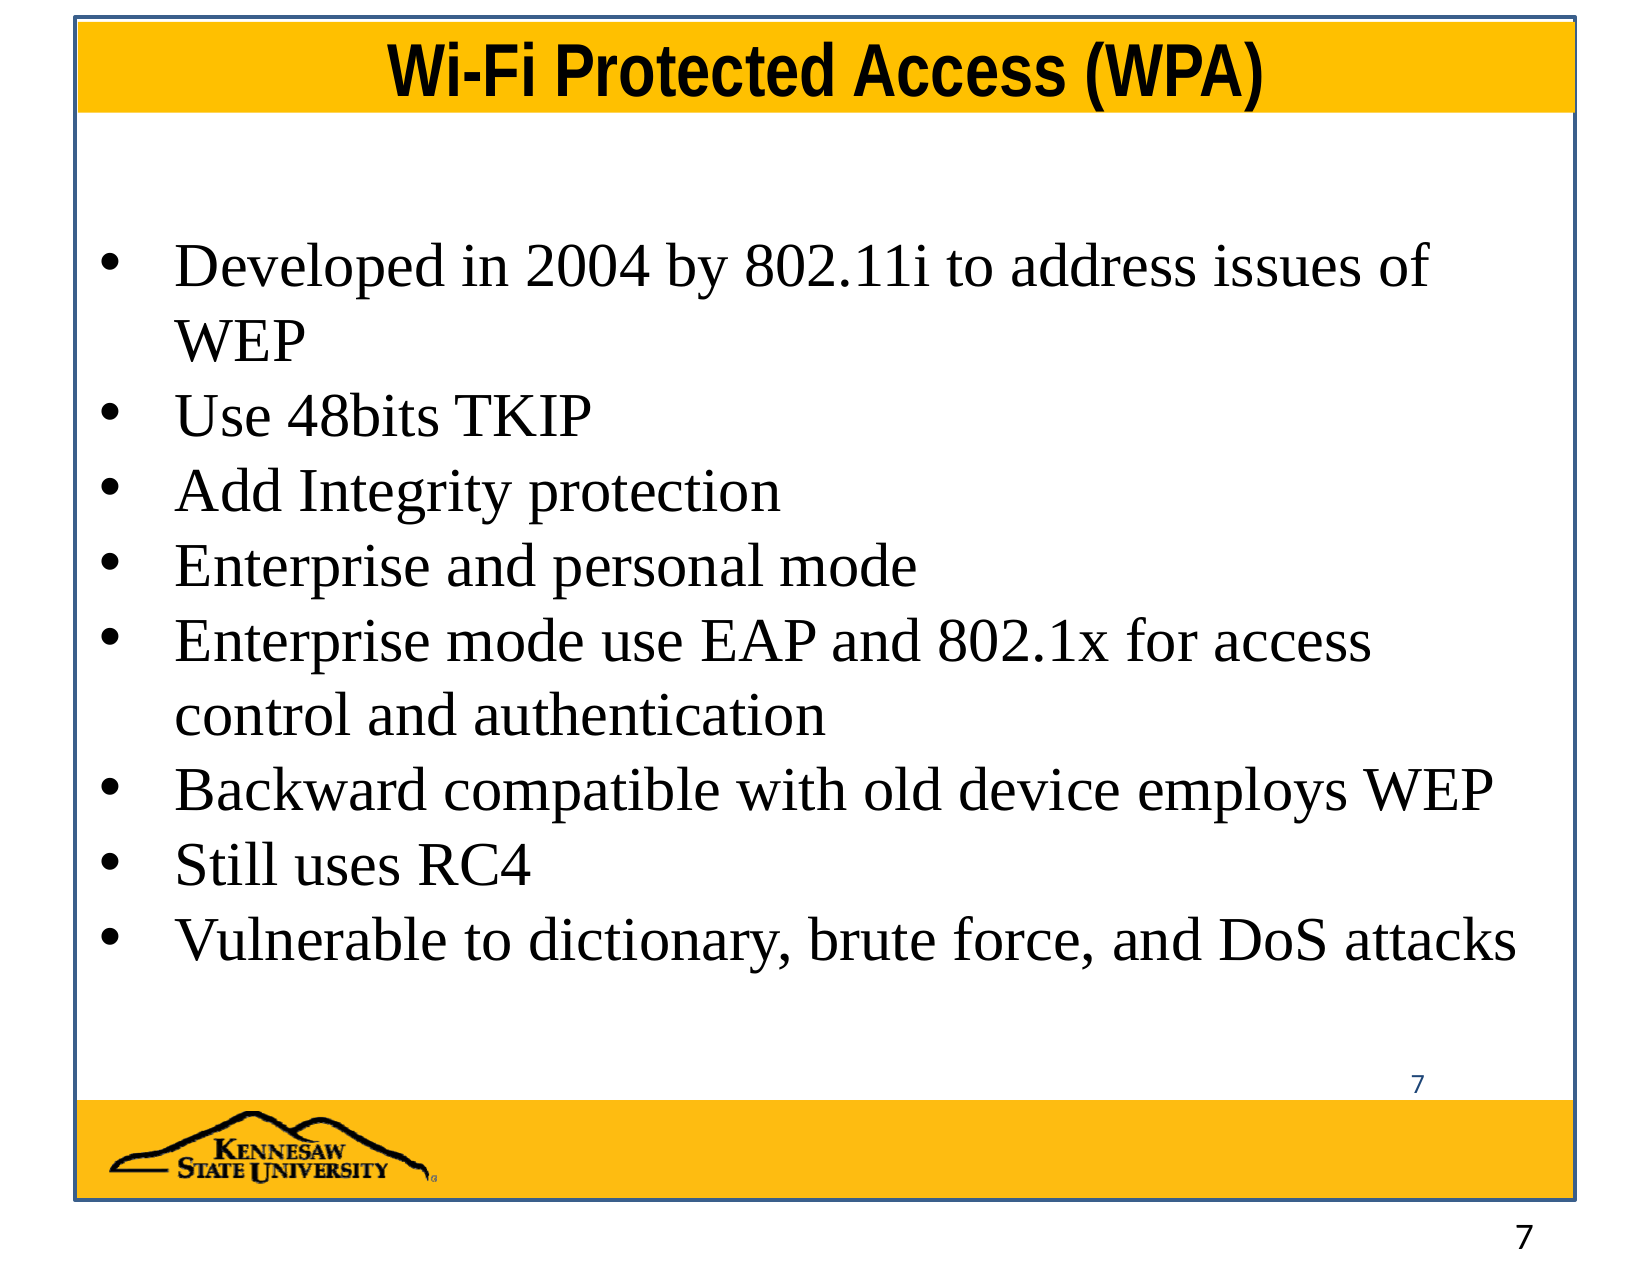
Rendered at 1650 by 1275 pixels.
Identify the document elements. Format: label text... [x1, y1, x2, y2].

title Wi-Fi Protected Access (WPA) [77, 21, 1575, 113]
picture [108, 1111, 437, 1184]
slide_number 7 [1299, 1042, 1425, 1103]
list Developed in 2004 by 802.11i to address issues of WEP Use 48bits TKIP Add Integrity protection Enterprise and personal mode Enterprise mode use EAP and 802.1x for access control and authentication Backward compatible with old device employs WEP Still uses RC4 Vulnerable to dictionary, brute force, and DoS attacks [99, 223, 1550, 982]
